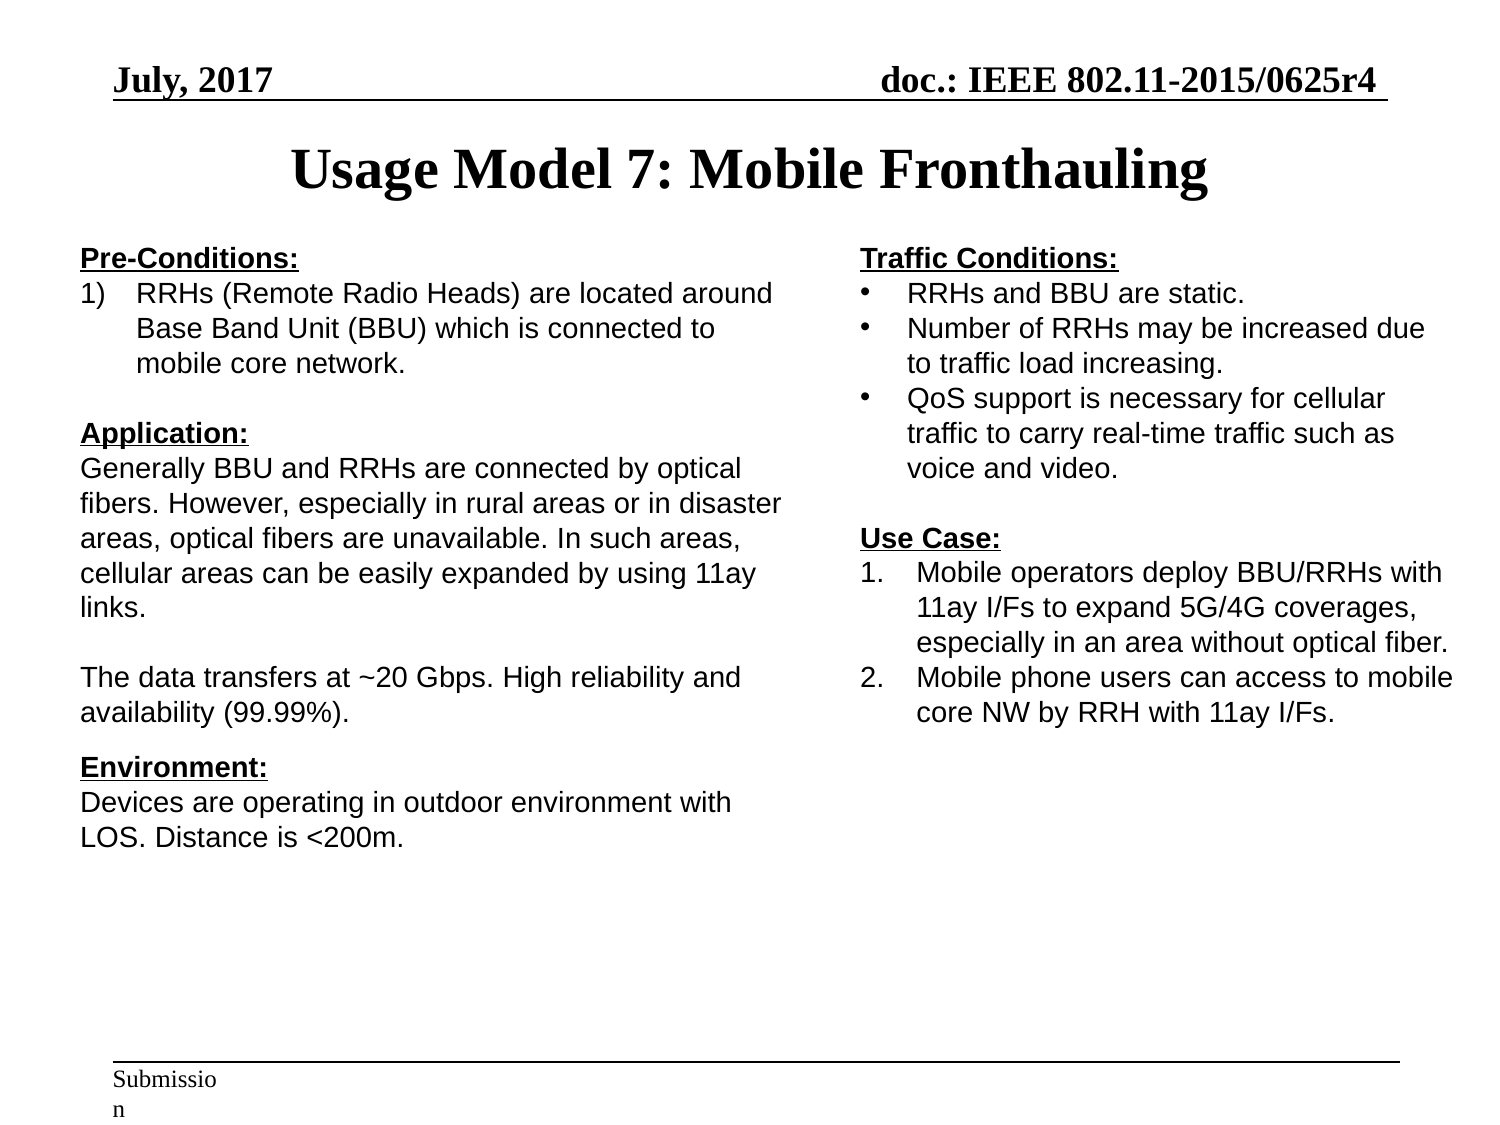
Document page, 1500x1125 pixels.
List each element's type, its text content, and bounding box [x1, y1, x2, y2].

title Usage Model 7: Mobile Fronthauling [112, 78, 1388, 254]
text_box Traffic Conditions: RRHs and BBU are static. Number of RRHs may be increased due to traffic load increasing. QoS support is necessary for cellular traffic to carry real-time traffic such as voice and video. Use Case: Mobile operators deploy BBU/RRHs with 11ay I/Fs to expand 5G/4G coverages, especially in an area without optical fiber. Mobile phone users can access to mobile core NW by RRH with 11ay I/Fs. [845, 231, 1472, 1106]
text_box Pre-Conditions: RRHs (Remote Radio Heads) are located around Base Band Unit (BBU) which is connected to mobile core network. Application: Generally BBU and RRHs are connected by optical fibers. However, especially in rural areas or in disaster areas, optical fibers are unavailable. In such areas, cellular areas can be easily expanded by using 11ay links. The data transfers at ~20 Gbps. High reliability and availability (99.99%). Environment: Devices are operating in outdoor environment with LOS. Distance is <200m. [64, 231, 811, 1080]
